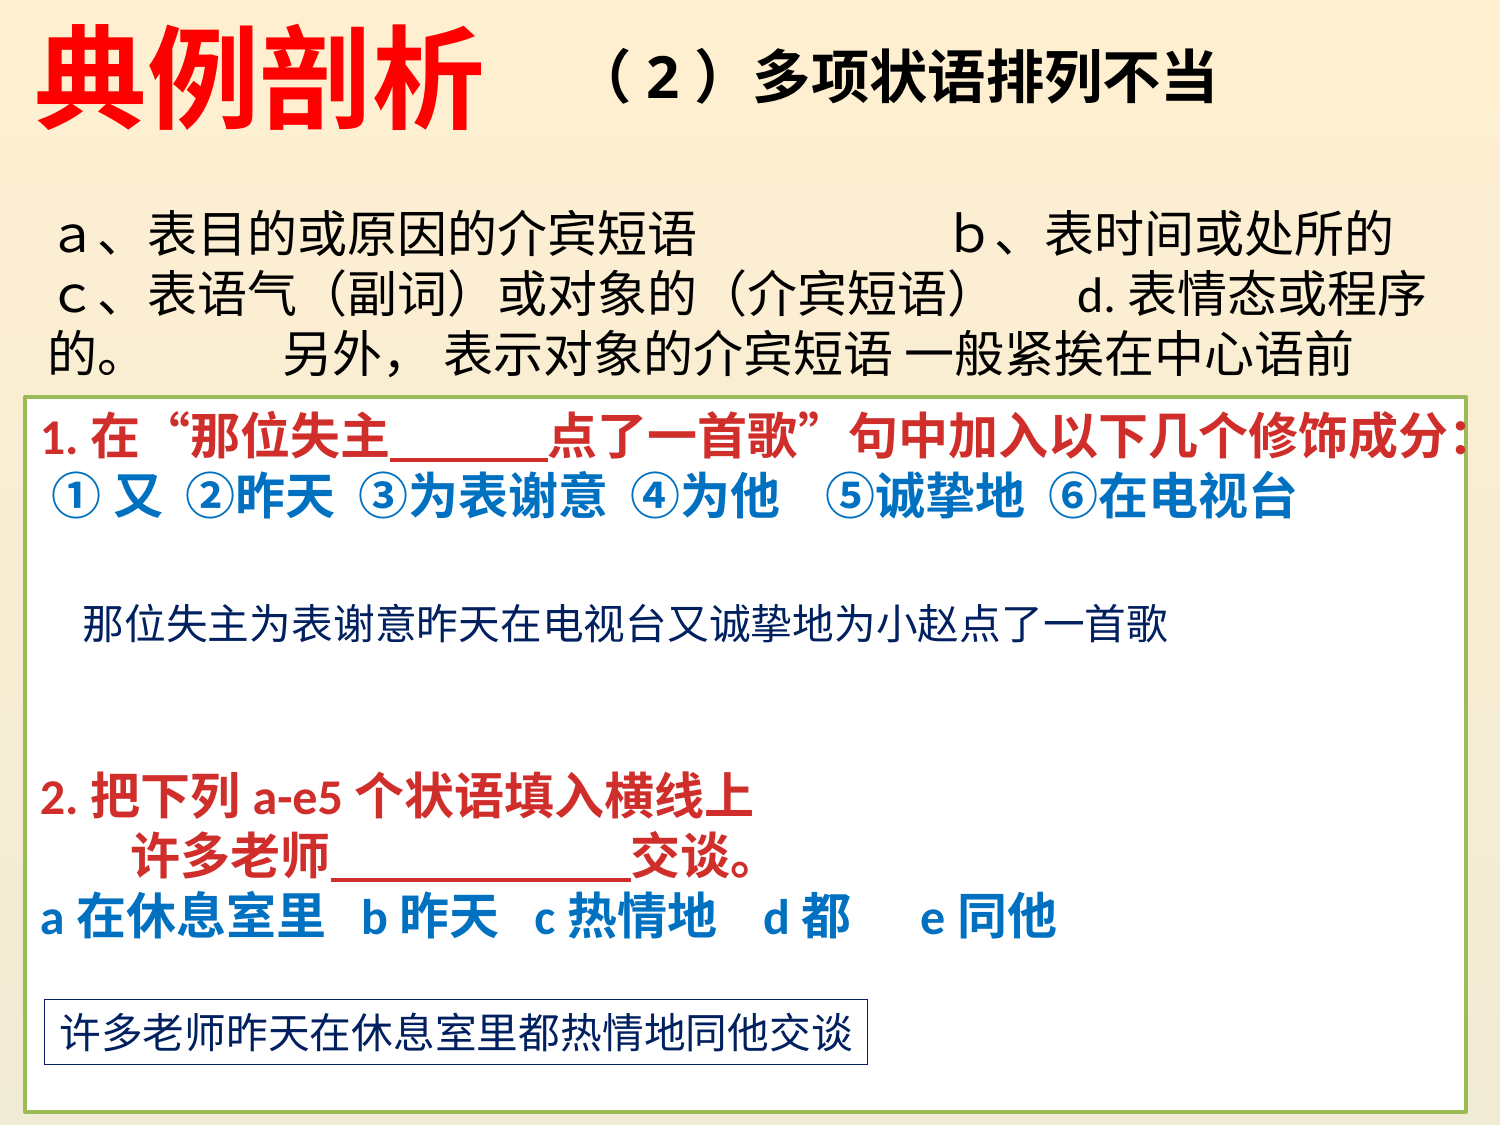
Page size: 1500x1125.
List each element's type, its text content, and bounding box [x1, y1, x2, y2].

text_box ａ、表目的或原因的介宾短语 ｂ、表时间或处所的 ｃ、表语气（副词）或对象的（介宾短语） d.表情态或程序的。 另外， 表示对象的介宾短语 一般紧挨在中心语前 [32, 194, 1463, 390]
text_box 1.在“那位失主 点了一首歌”句中加入以下几个修饰成分： ①又 ②昨天 ③为表谢意 ④为他 ⑤诚挚地 ⑥在电视台 2.把下列a-e5个状语填入横线上 许多老师 交谈。 a在休息室里 b昨天 c热情地 d都 e同他 [23, 395, 1468, 1114]
text_box 典例剖析 [19, 0, 500, 150]
text_box （2）多项状语排列不当 [558, 32, 1234, 118]
text_box 许多老师昨天在休息室里都热情地同他交谈 [44, 999, 868, 1065]
text_box 那位失主为表谢意昨天在电视台又诚挚地为小赵点了一首歌 [67, 590, 1184, 656]
